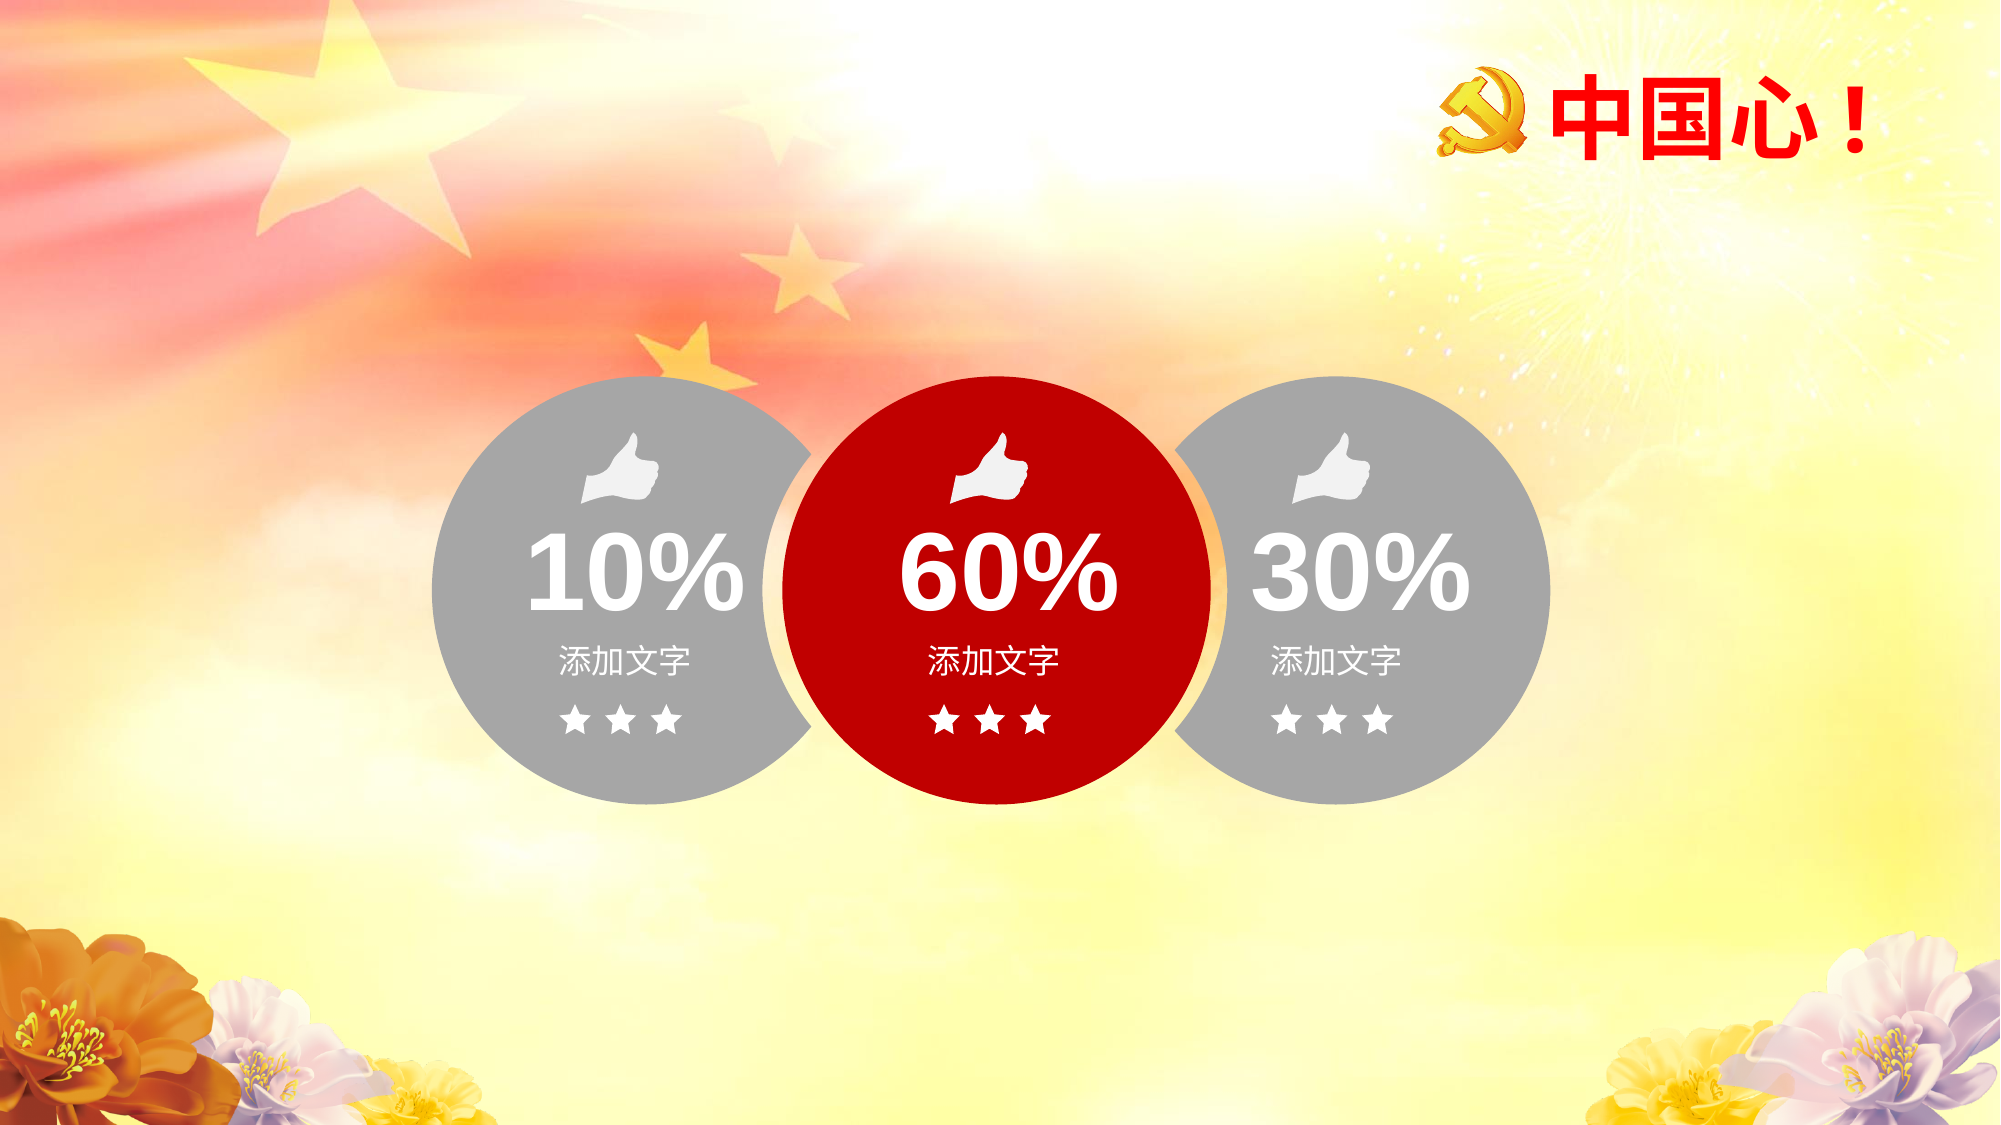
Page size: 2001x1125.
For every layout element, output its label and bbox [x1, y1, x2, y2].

text_box [431, 376, 782, 805]
text_box [782, 376, 1160, 805]
text_box [1276, 49, 2000, 181]
picture [0, 0, 2000, 1125]
text_box [1160, 376, 1614, 805]
